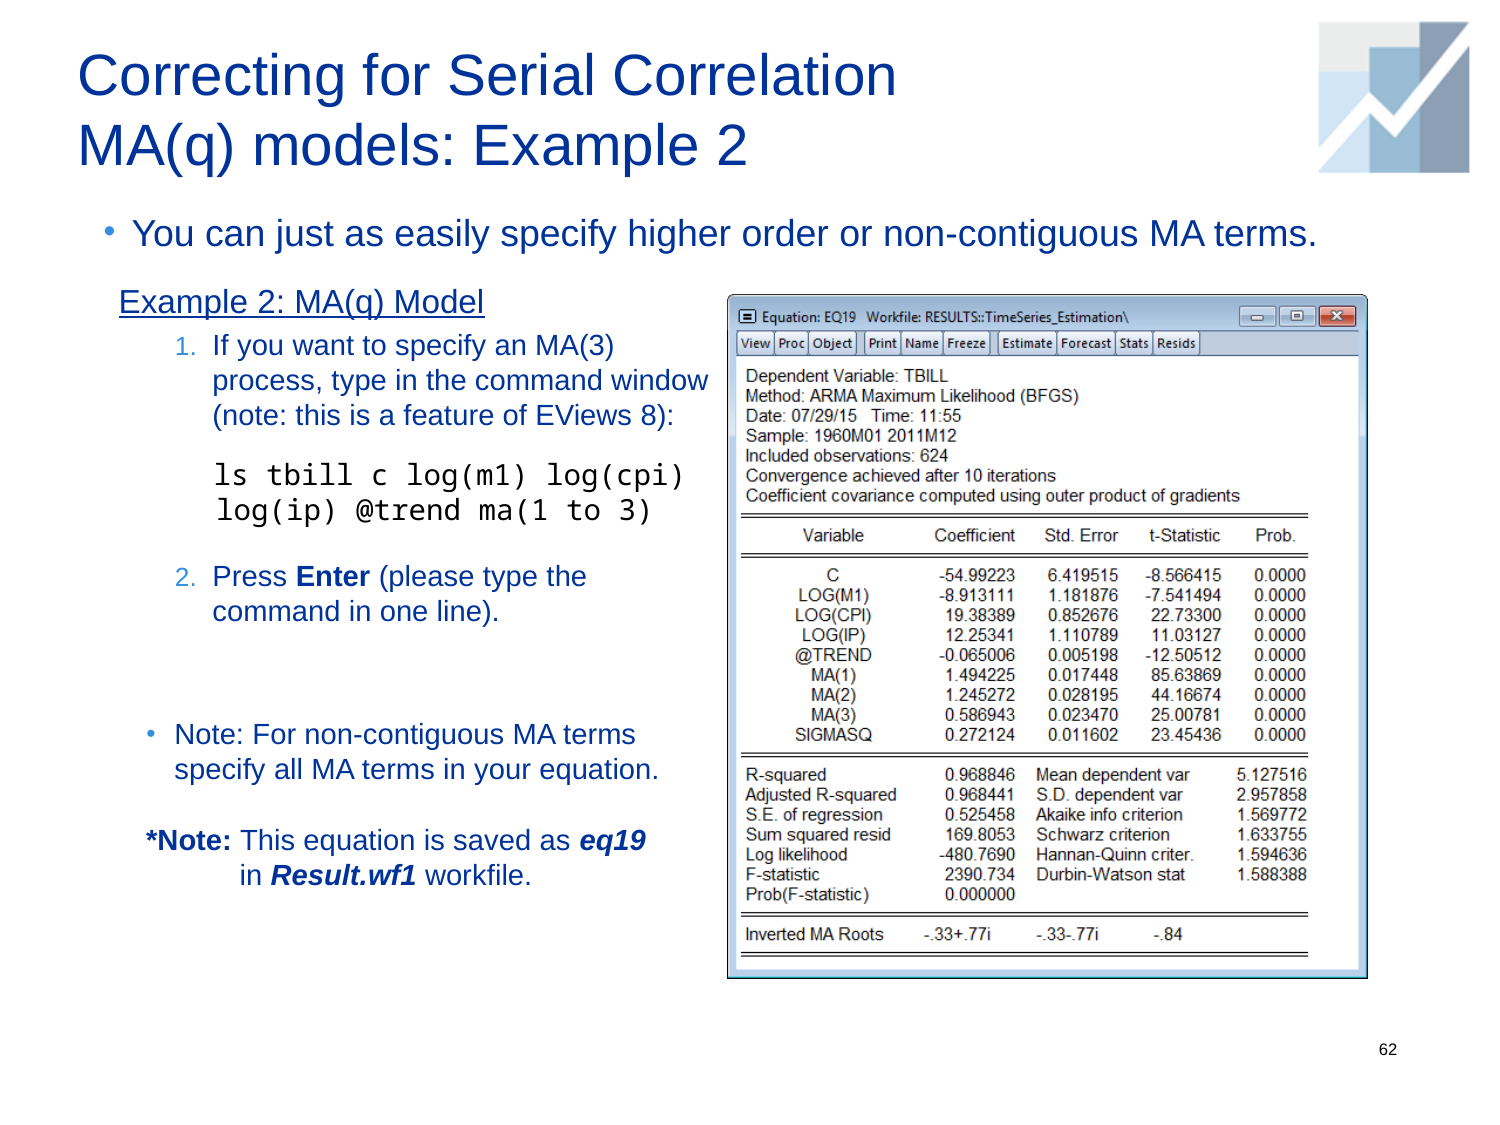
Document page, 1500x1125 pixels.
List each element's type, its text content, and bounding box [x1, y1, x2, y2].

text_box *Note: This equation is saved as eq19 in Result.wf1 workfile. [131, 827, 692, 897]
text_box Example 2: MA(q) Model If you want to specify an MA(3) process, type in the command window (note: this is a feature of EViews 8): ls tbill c log(m1) log(cpi) log(ip) @trend ma(1 to 3) Press Enter (please type the command in one line). [65, 273, 728, 972]
text_box You can just as easily specify higher order or non-contiguous MA terms. [88, 201, 1477, 335]
picture [726, 294, 1368, 979]
picture [1300, 11, 1479, 181]
text_box Note: For non-contiguous MA terms specify all MA terms in your equation. [131, 708, 709, 827]
slide_number 62 [1262, 1015, 1413, 1067]
title Correcting for Serial Correlation MA(q) models: Example 2 [62, 0, 1297, 185]
